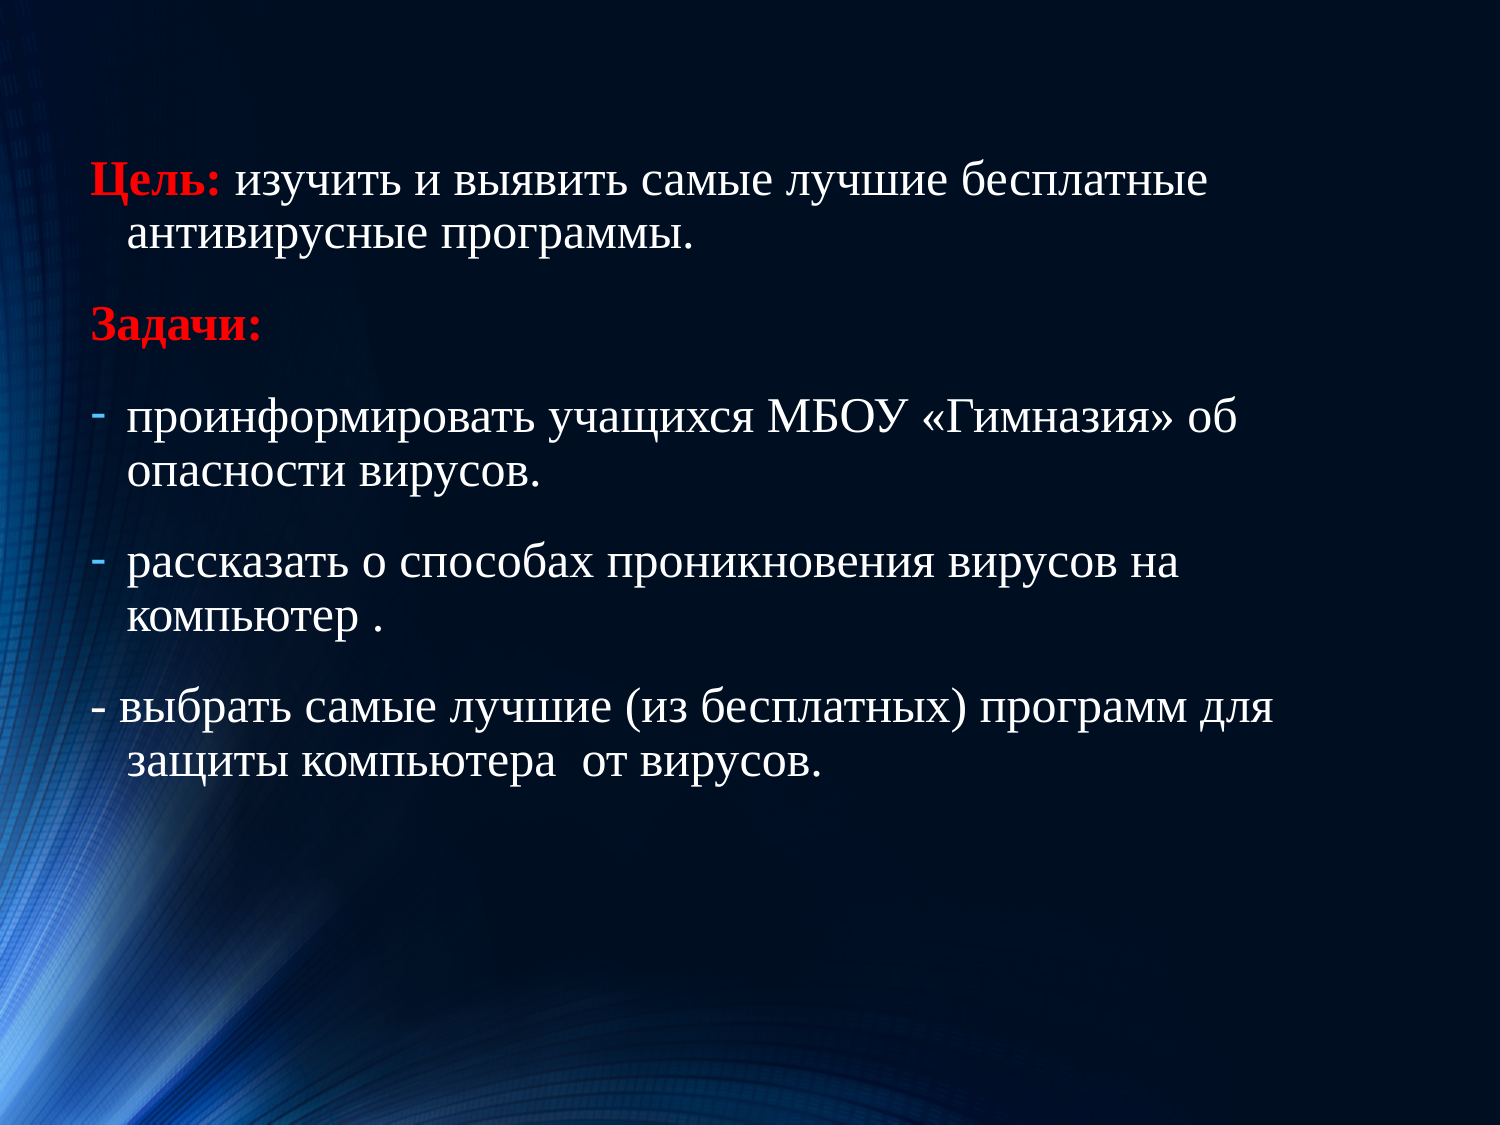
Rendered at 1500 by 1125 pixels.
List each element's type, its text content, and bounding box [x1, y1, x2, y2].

list Цель: изучить и выявить самые лучшие бесплатные антивирусные программы. Задачи: проинформировать учащихся МБОУ «Гимназия» об опасности вирусов. рассказать о способах проникновения вирусов на компьютер . - выбрать самые лучшие (из бесплатных) программ для защиты компьютера от вирусов. [75, 46, 1425, 1005]
picture [0, 0, 1500, 1125]
